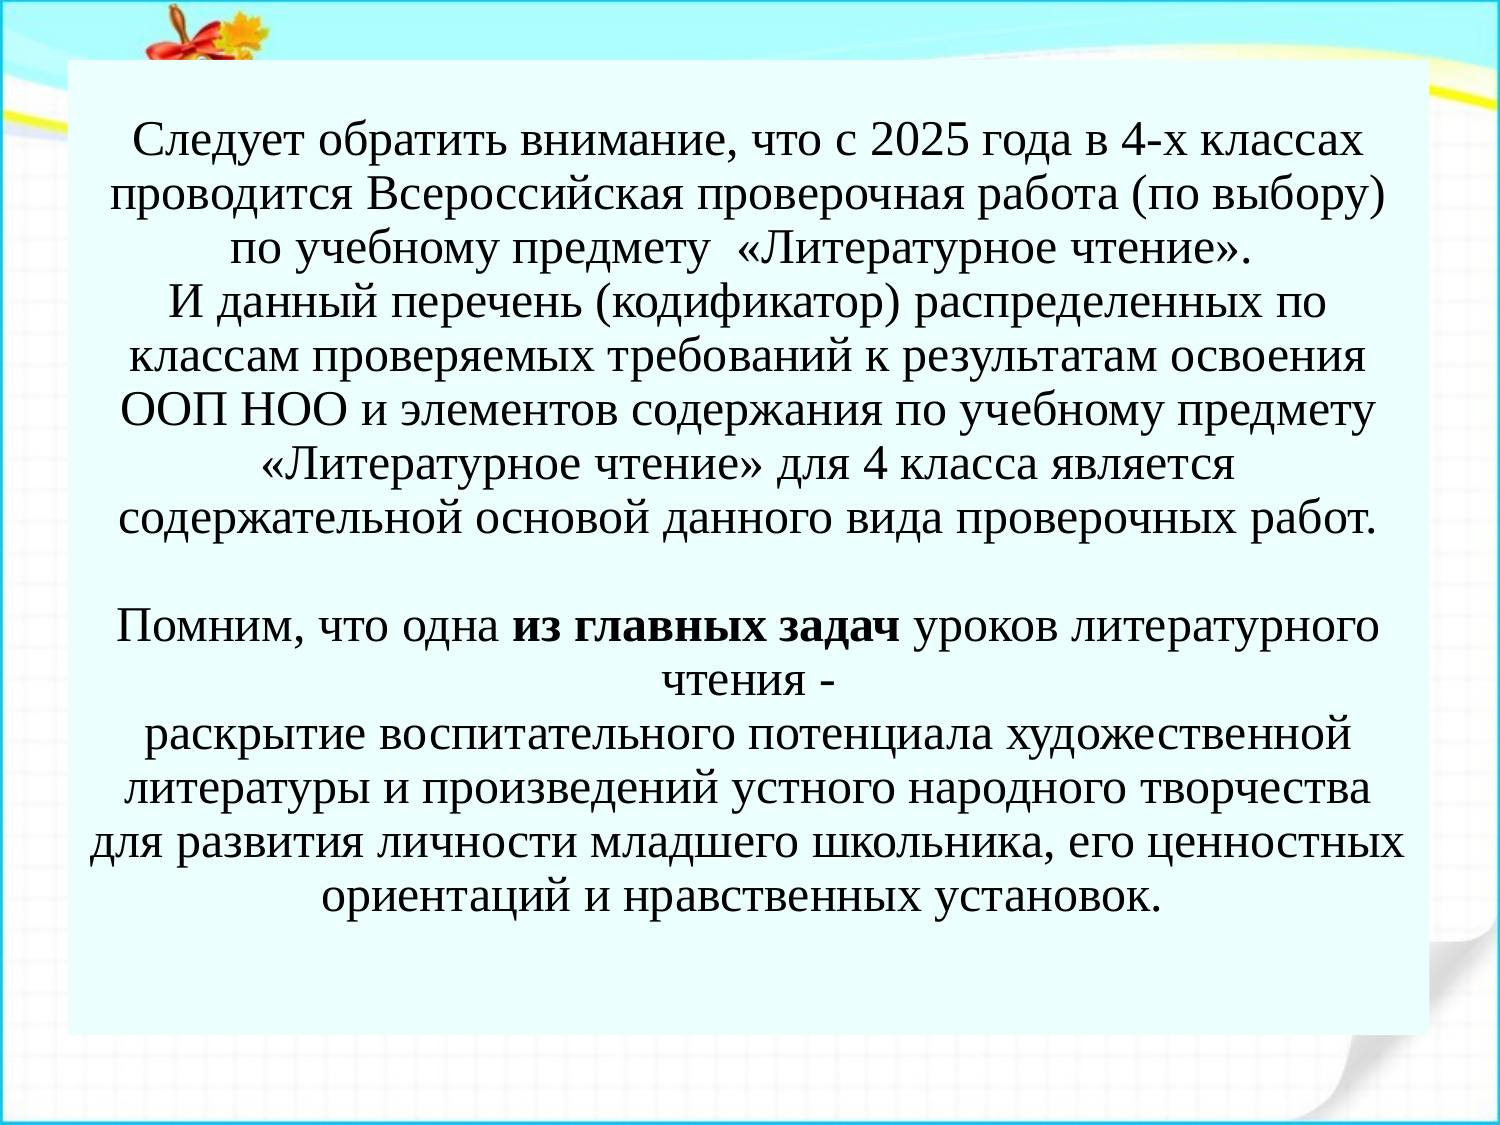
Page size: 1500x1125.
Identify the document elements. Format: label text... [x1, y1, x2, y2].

picture [0, 0, 1500, 1125]
title Следует обратить внимание, что с 2025 года в 4-х классах проводится Всероссийская проверочная работа (по выбору) по учебному предмету «Литературное чтение». И данный перечень (кодификатор) распределенных по классам проверяемых требований к результатам освоения ООП НОО и элементов содержания по учебному предмету «Литературное чтение» для 4 класса является содержательной основой данного вида проверочных работ. Помним, что одна из главных задач уроков литературного чтения - раскрытие воспитательного потенциала художественной литературы и произведений устного народного творчества для развития личности младшего школьника, его ценностных ориентаций и нравственных установок. [67, 59, 1430, 1036]
